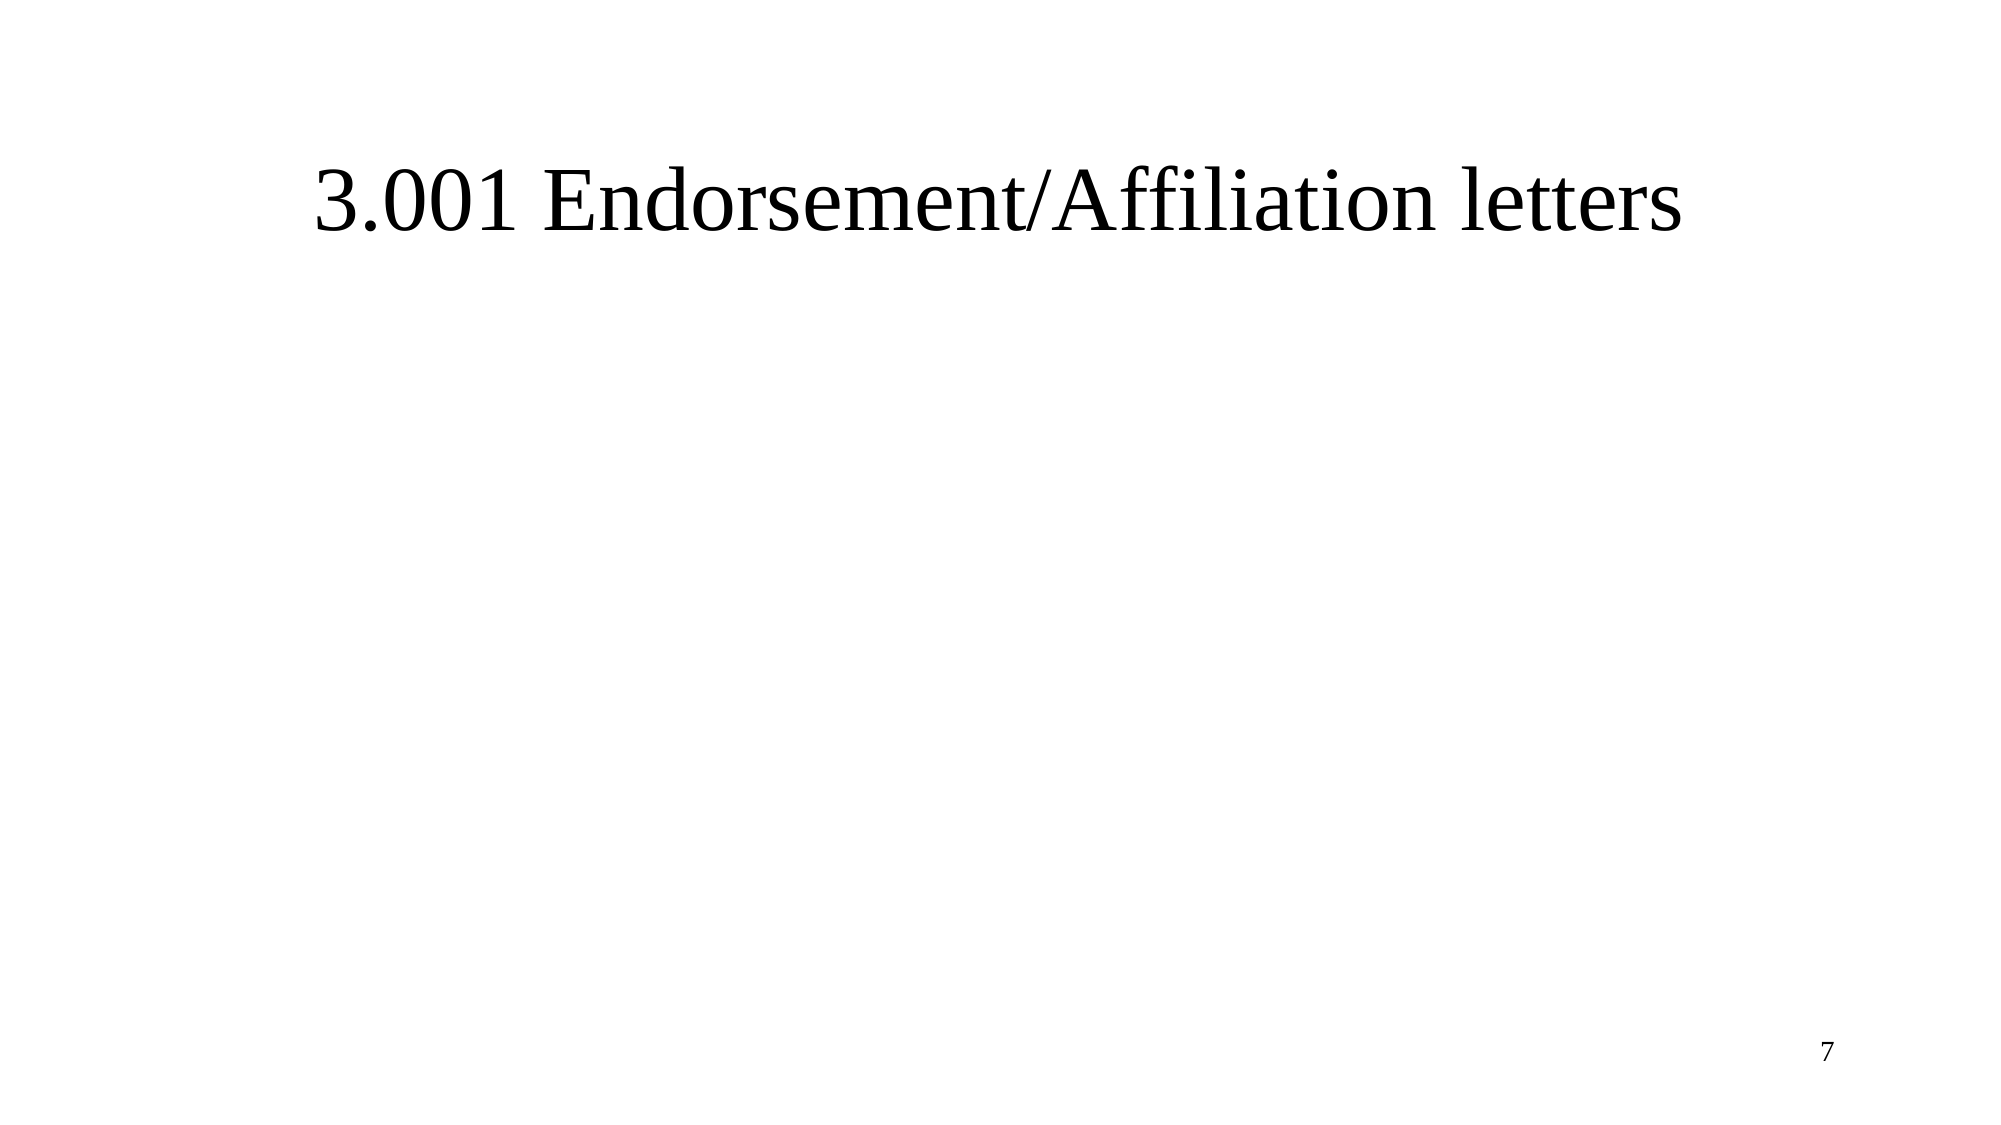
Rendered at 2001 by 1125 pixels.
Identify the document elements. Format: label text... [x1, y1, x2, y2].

slide_number 7 [1433, 1024, 1851, 1101]
title 3.001 Endorsement/Affiliation letters [149, 99, 1851, 288]
